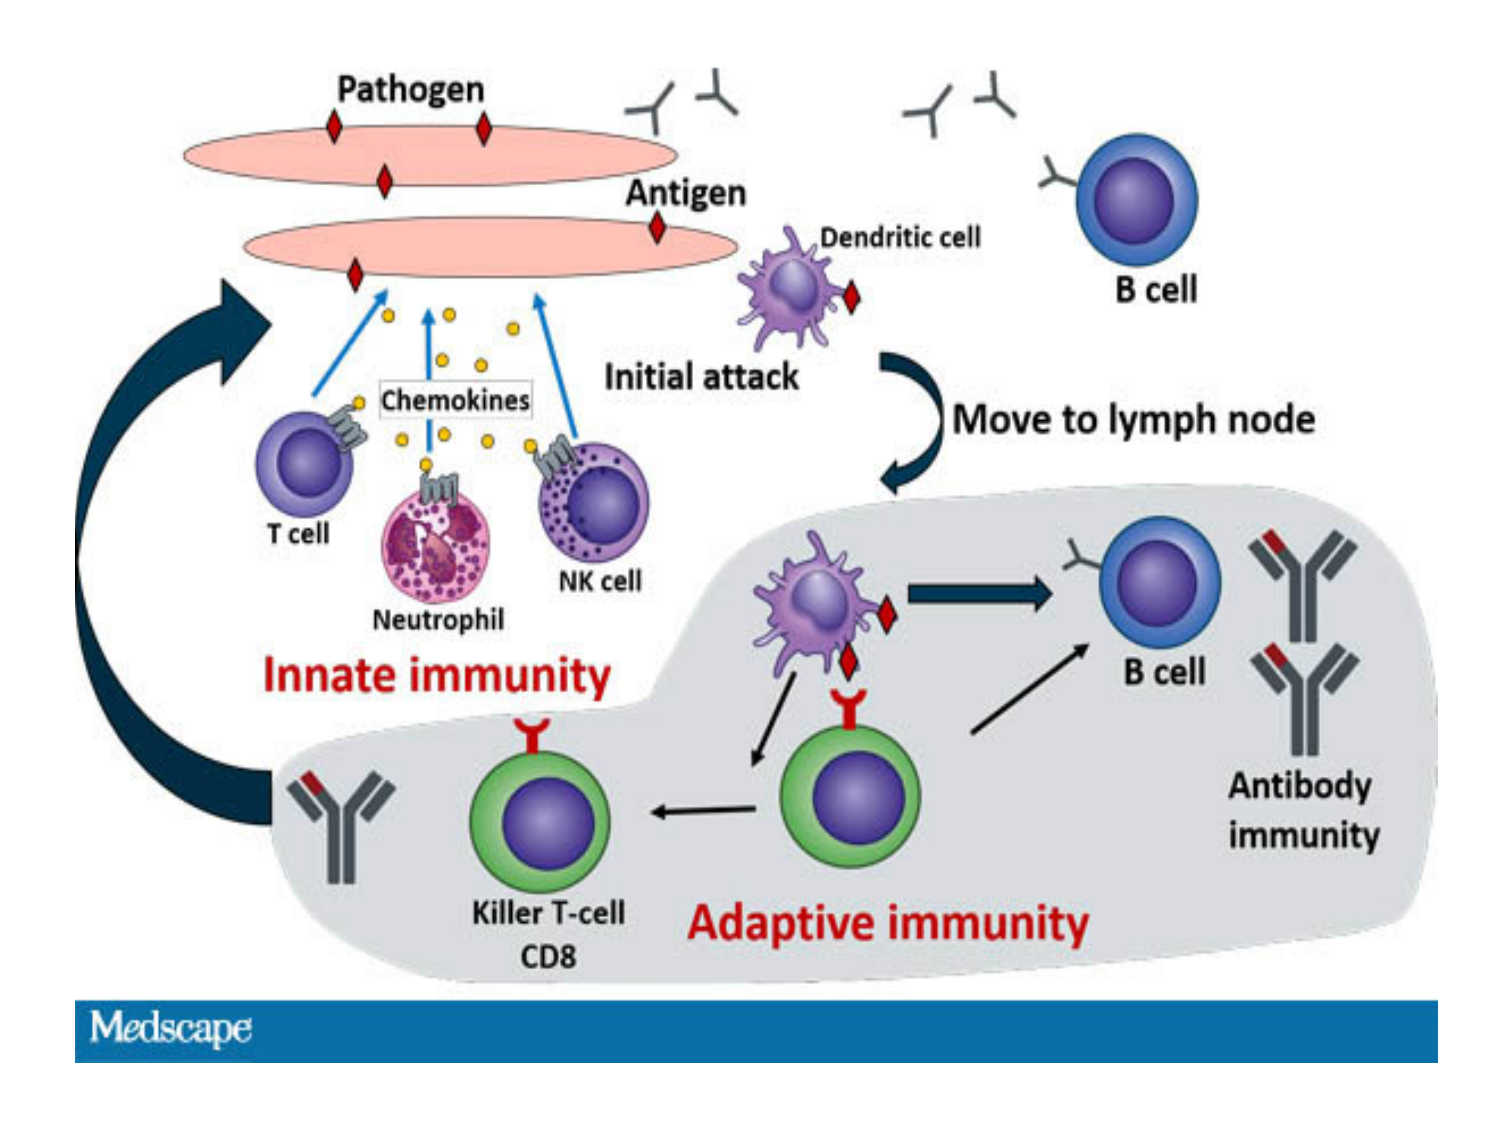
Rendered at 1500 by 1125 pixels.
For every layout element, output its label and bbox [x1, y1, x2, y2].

picture [74, 49, 1438, 1063]
